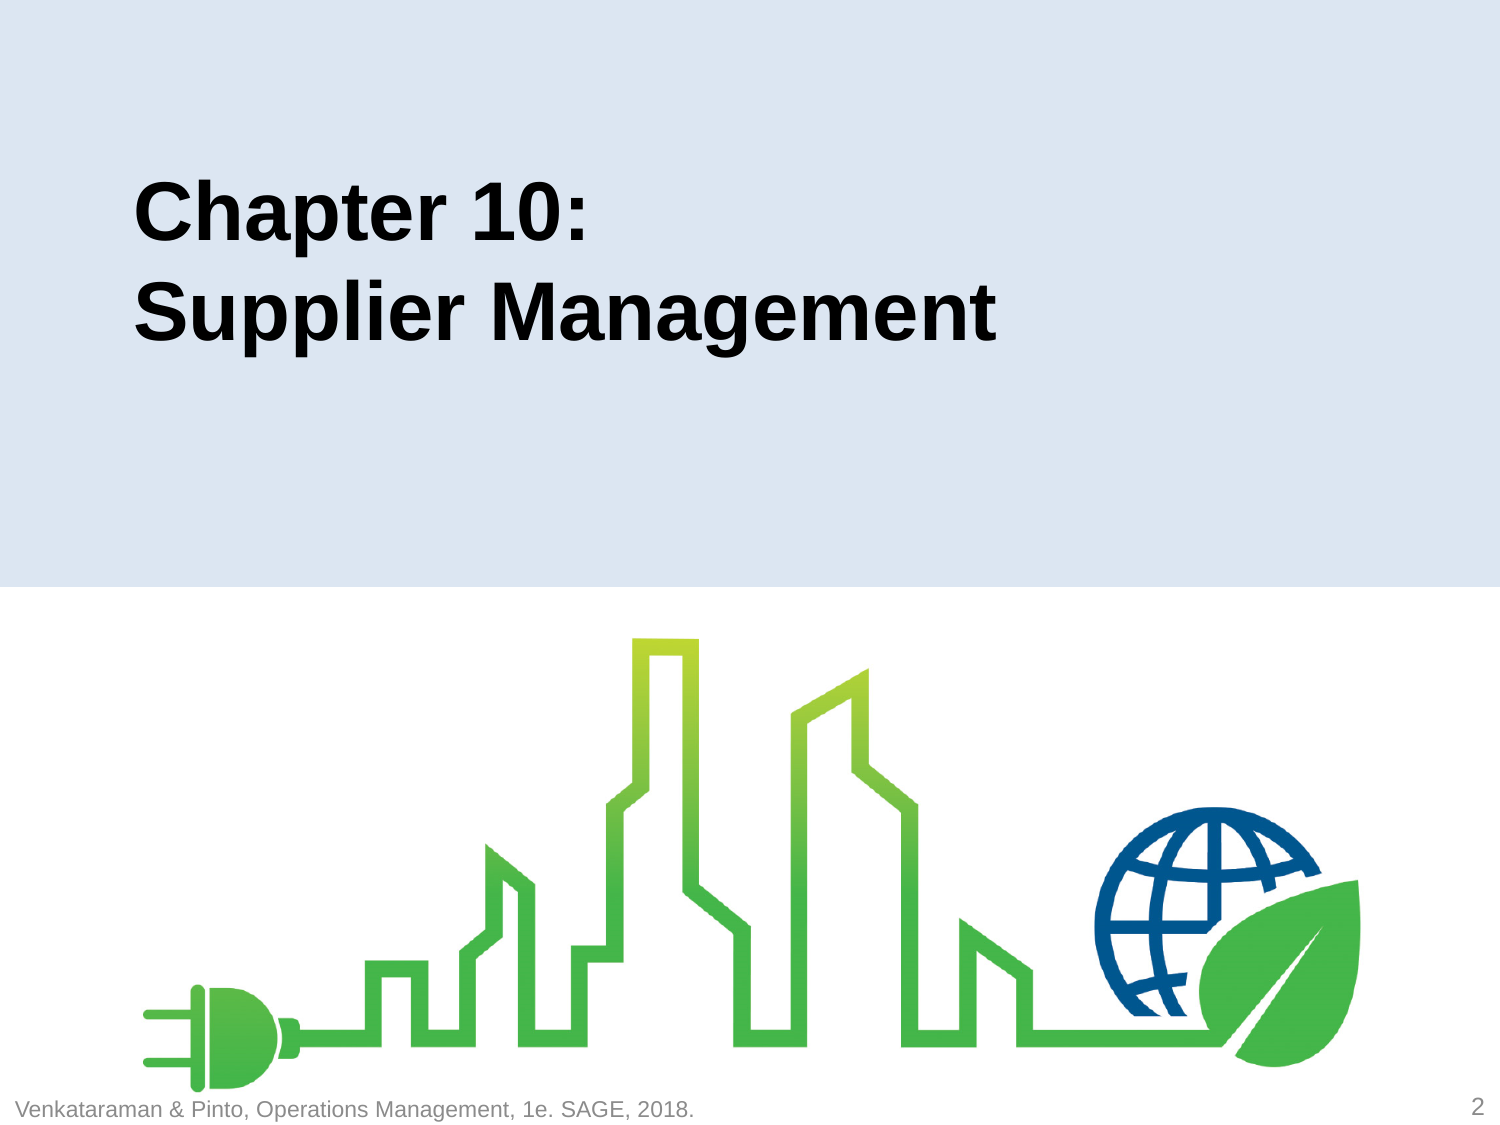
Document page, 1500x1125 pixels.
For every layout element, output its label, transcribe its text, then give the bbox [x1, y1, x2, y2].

footer Venkataraman & Pinto, Operations Management, 1e. SAGE, 2018. [0, 1087, 1194, 1125]
slide_number 2 [1425, 1084, 1500, 1125]
picture [0, 587, 1500, 1125]
title Chapter 10: Supplier Management [118, 149, 1394, 374]
